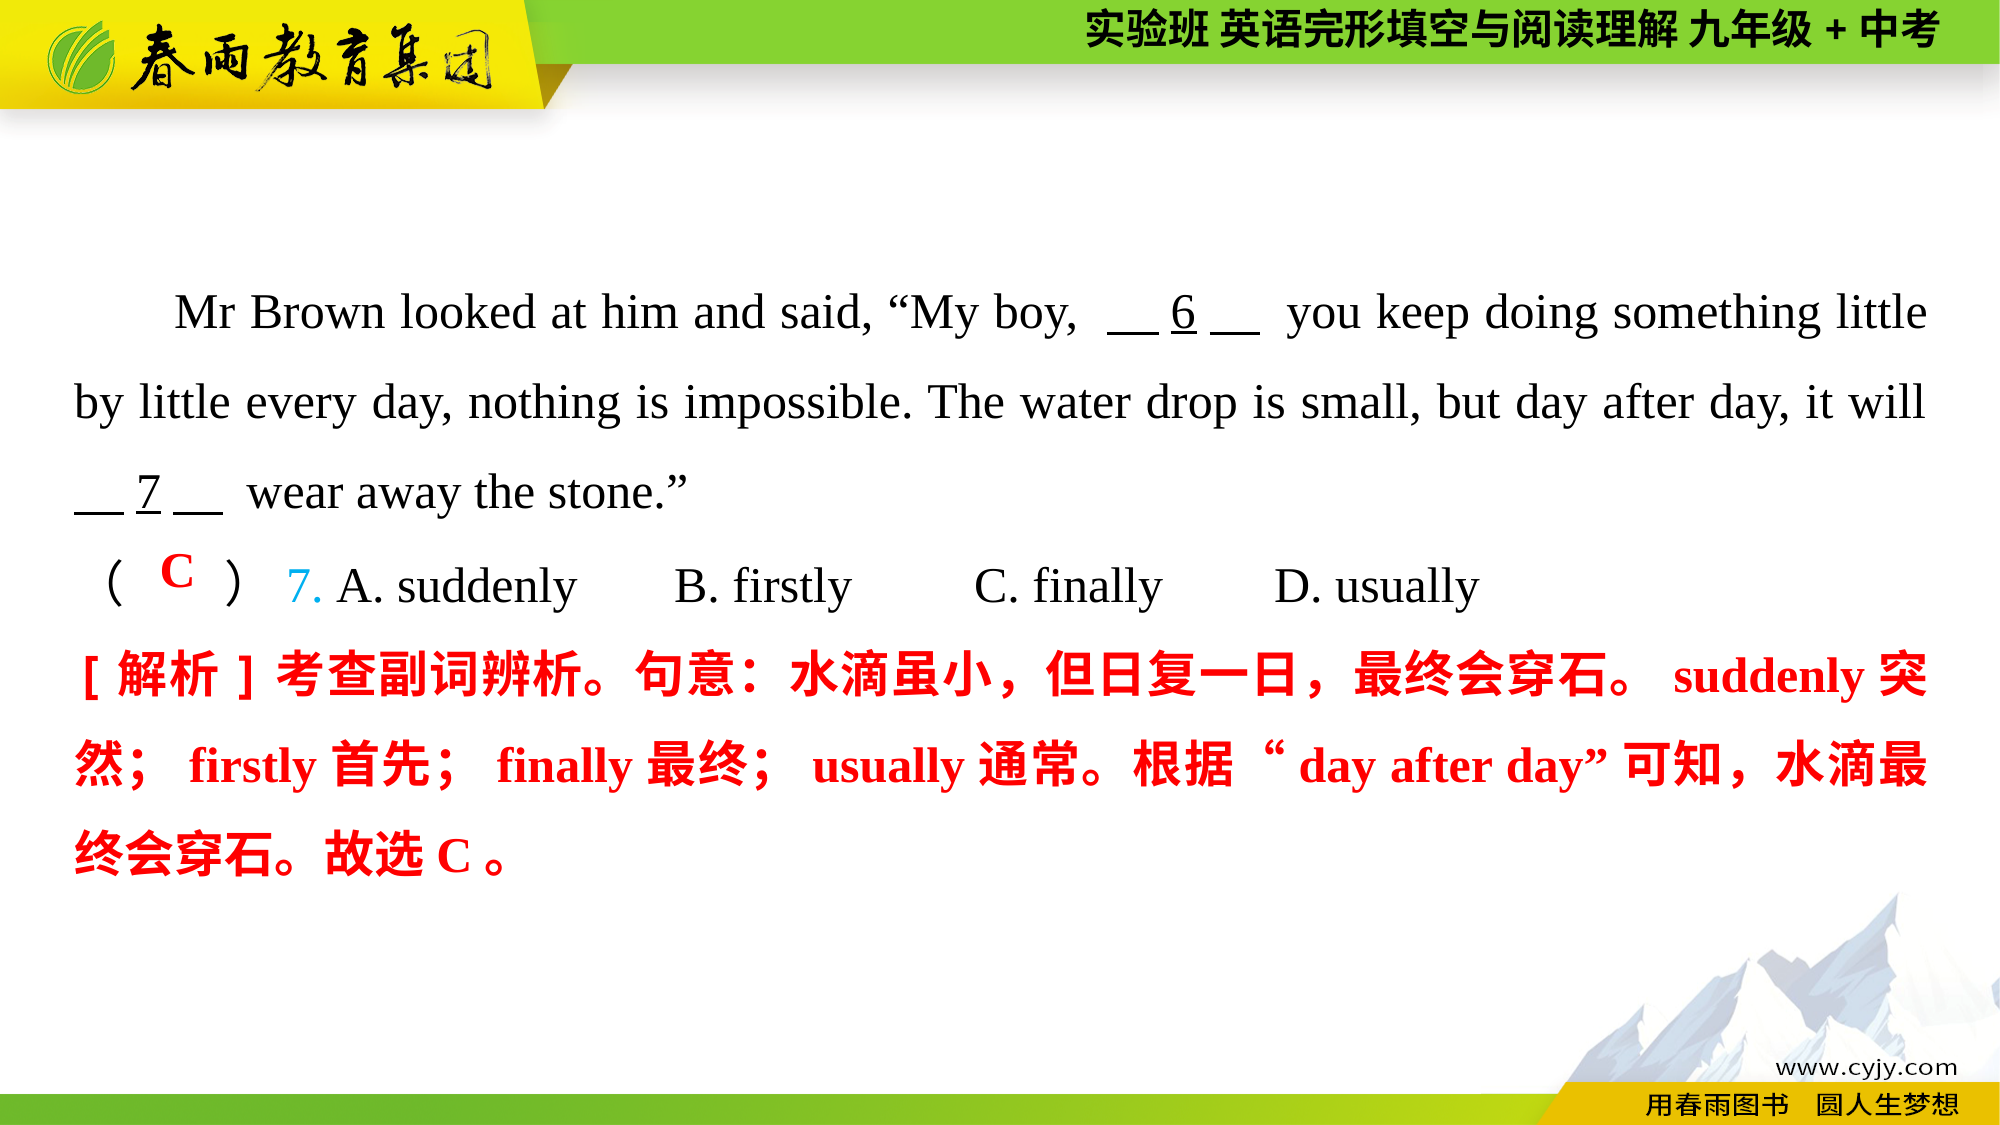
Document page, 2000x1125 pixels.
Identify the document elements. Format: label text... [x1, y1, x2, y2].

text_box C [144, 529, 211, 605]
list Mr Brown looked at him and said, “My boy, 6 you keep doing something little by little every day, nothing is impossible. The water drop is small, but day after day, it will 7 wear away the stone.” [59, 240, 1944, 529]
text_box （ ）7. A. suddenly B. firstly C. finally D. usually [59, 529, 1944, 621]
picture [0, 0, 2000, 1125]
text_box [解析]考查副词辨析。句意：水滴虽小，但日复一日，最终会穿石。suddenly突然；firstly首先；finally最终；usually通常。根据“day after day”可知，水滴最终会穿石。故选C。 [59, 621, 1944, 891]
